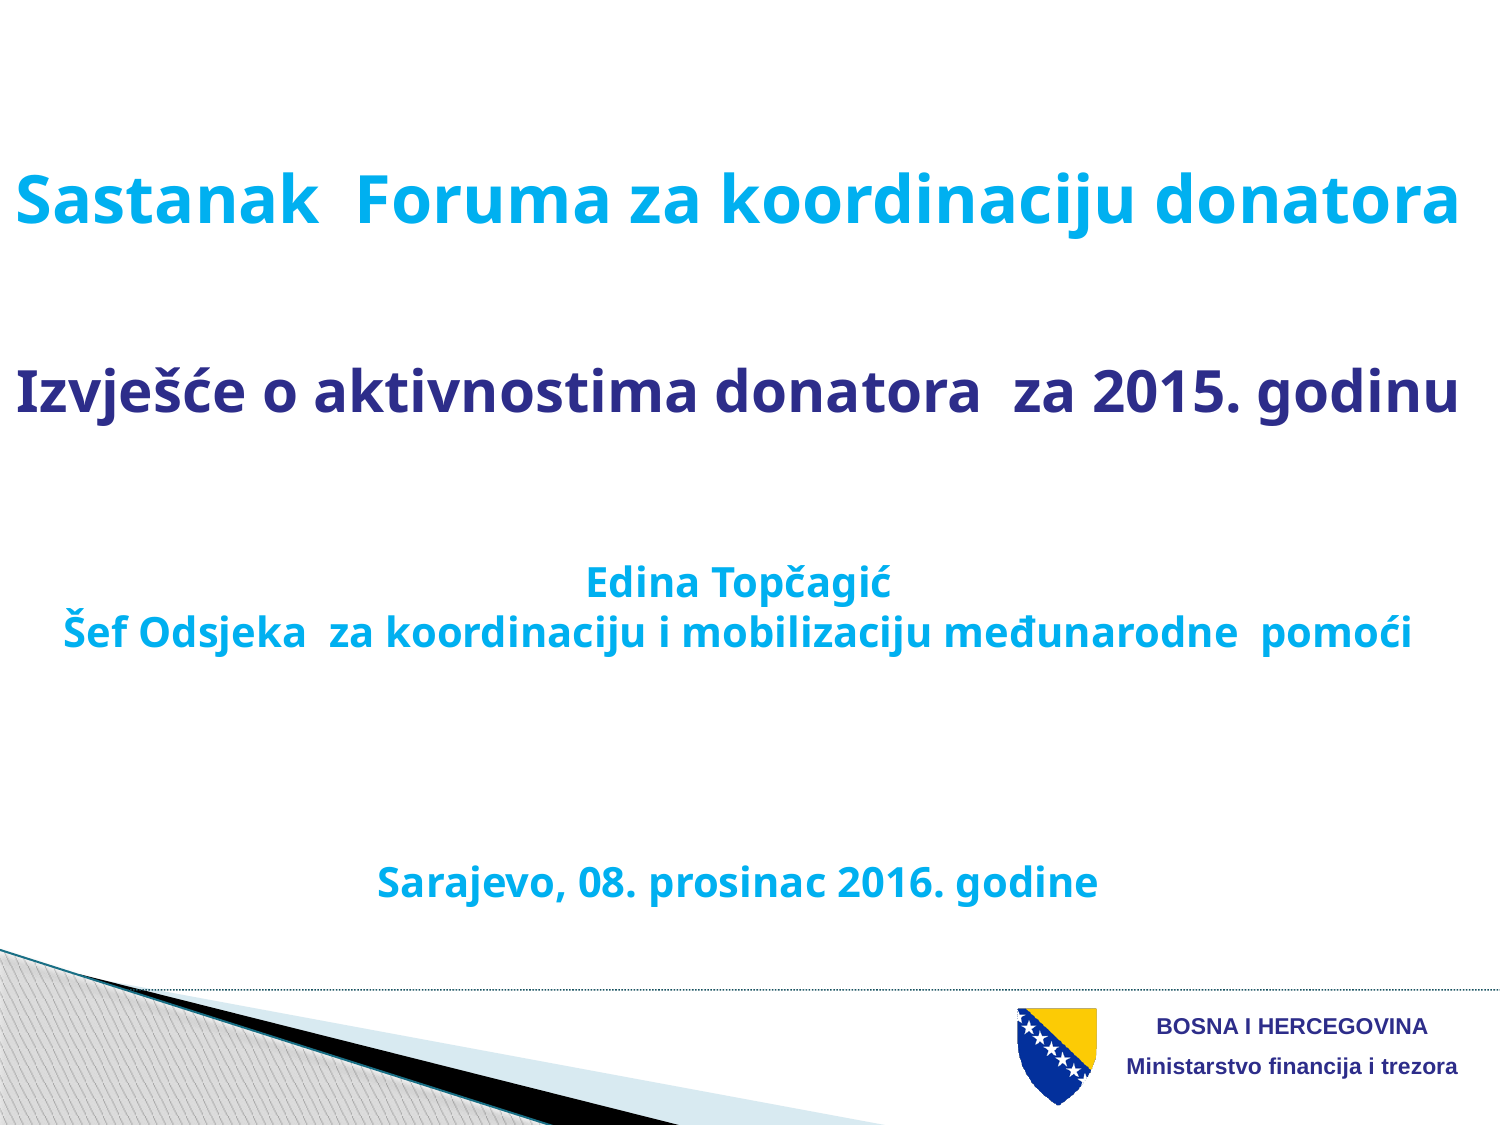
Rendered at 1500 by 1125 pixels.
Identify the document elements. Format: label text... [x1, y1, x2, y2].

text_box BOSNA I HERCEGOVINA Ministarstvo financija i trezora [1096, 1004, 1489, 1125]
picture [1017, 1008, 1098, 1106]
text_box Sastanak Foruma za koordinaciju donatora Izvješće o aktivnostima donatora za 2015. godinu Edina Topčagić Šef Odsjeka za koordinaciju i mobilizaciju međunarodne pomoći Sarajevo, 08. prosinac 2016. godine [0, 49, 1489, 914]
